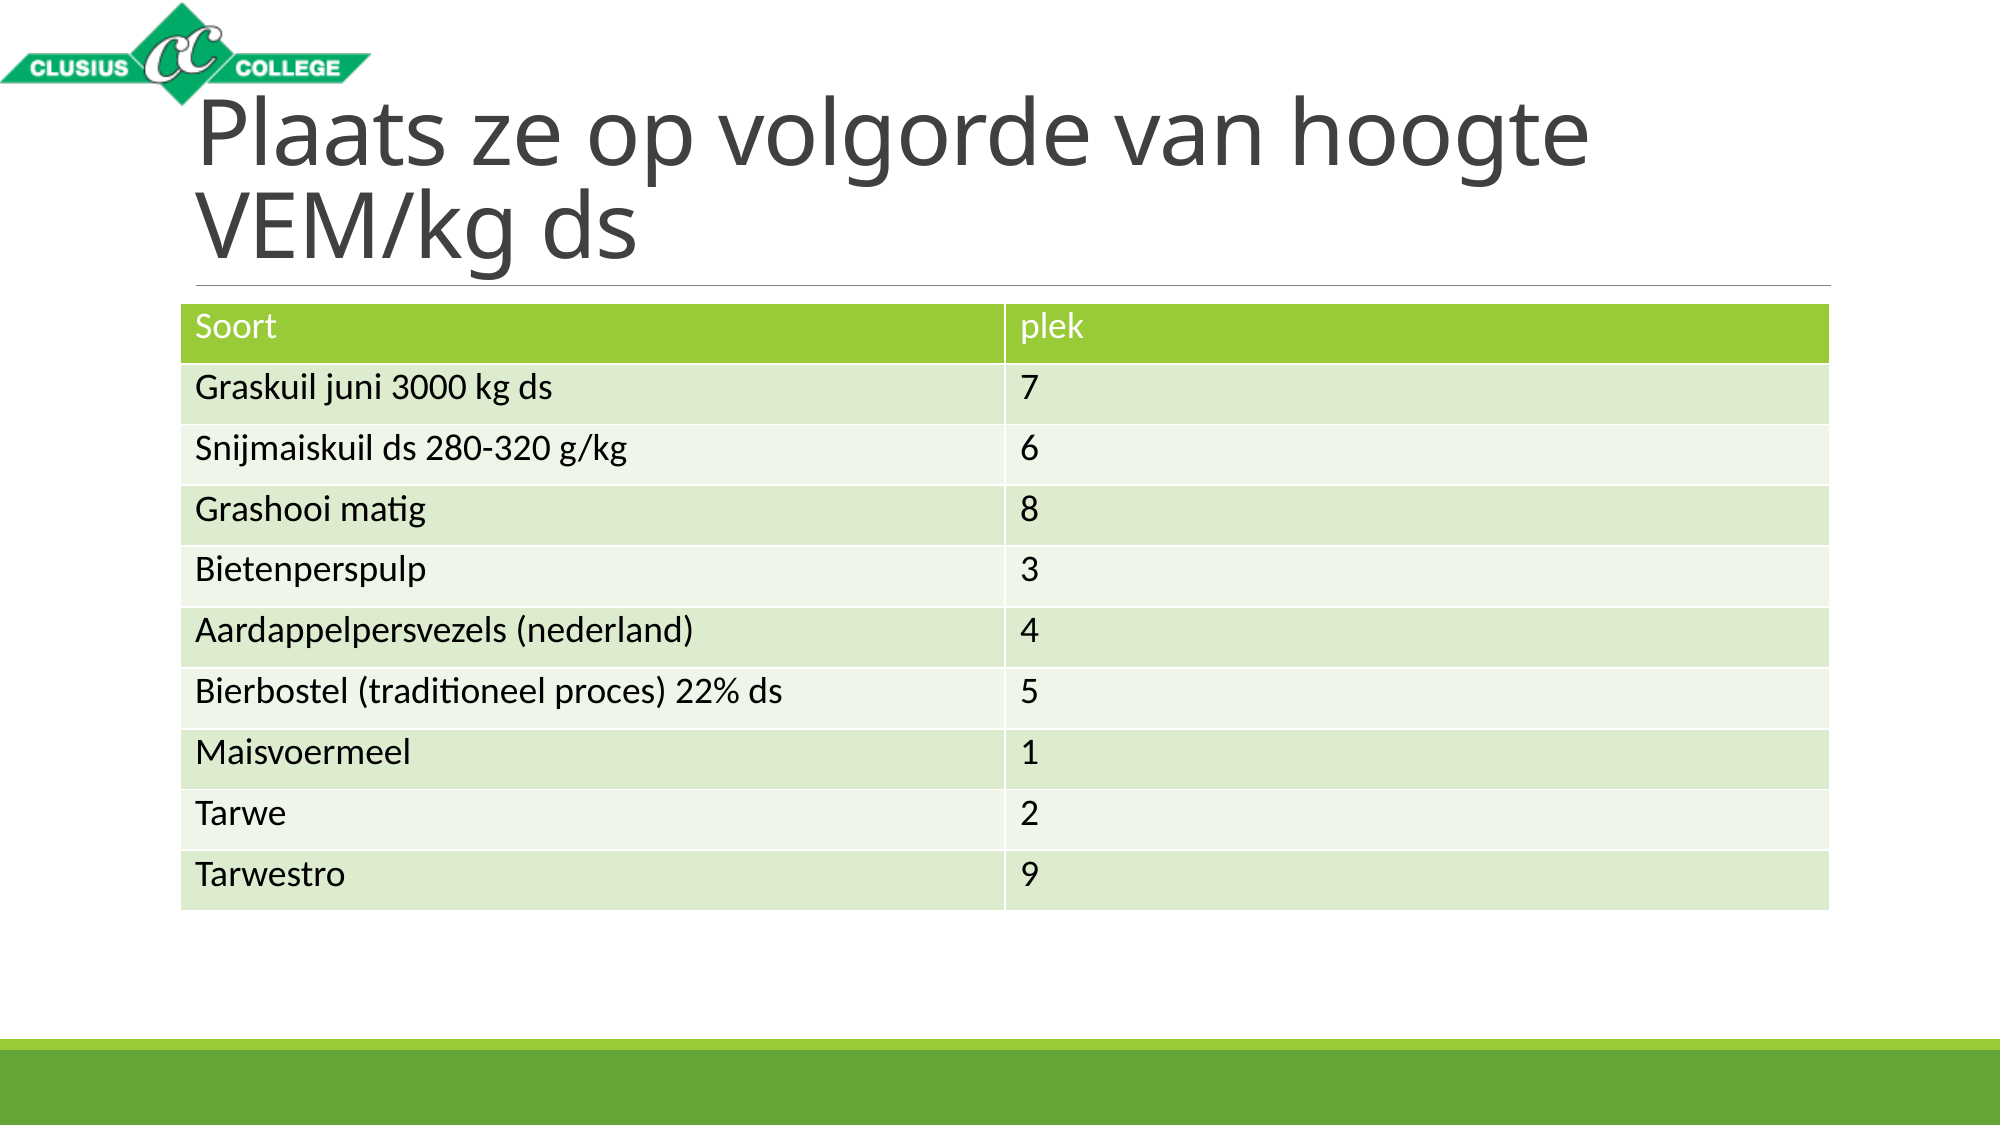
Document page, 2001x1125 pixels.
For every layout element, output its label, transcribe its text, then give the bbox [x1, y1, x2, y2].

table_cell Snijmaiskuil ds 280-320 g/kg [181, 425, 1004, 484]
table_cell 7 [1006, 365, 1829, 424]
table_cell Maisvoermeel [181, 730, 1004, 789]
table_cell 2 [1006, 790, 1829, 849]
table_cell 1 [1006, 730, 1829, 789]
table_cell Aardappelpersvezels (nederland) [181, 608, 1004, 667]
table_cell Graskuil juni 3000 kg ds [181, 365, 1004, 424]
table_cell Bierbostel (traditioneel proces) 22% ds [181, 669, 1004, 728]
table_cell 9 [1006, 851, 1829, 910]
table_cell 5 [1006, 669, 1829, 728]
table_cell 6 [1006, 425, 1829, 484]
table_cell Bietenperspulp [181, 547, 1004, 606]
table_cell 3 [1006, 547, 1829, 606]
table_cell Grashooi matig [181, 486, 1004, 545]
table_cell 8 [1006, 486, 1829, 545]
title Plaats ze op volgorde van hoogte VEM/kg ds [180, 47, 1830, 285]
picture [0, 1, 371, 108]
table_cell Tarwe [181, 790, 1004, 849]
table_header plek [1006, 304, 1829, 363]
table_header Soort [181, 304, 1004, 363]
table_cell Tarwestro [181, 851, 1004, 910]
table_cell 4 [1006, 608, 1829, 667]
